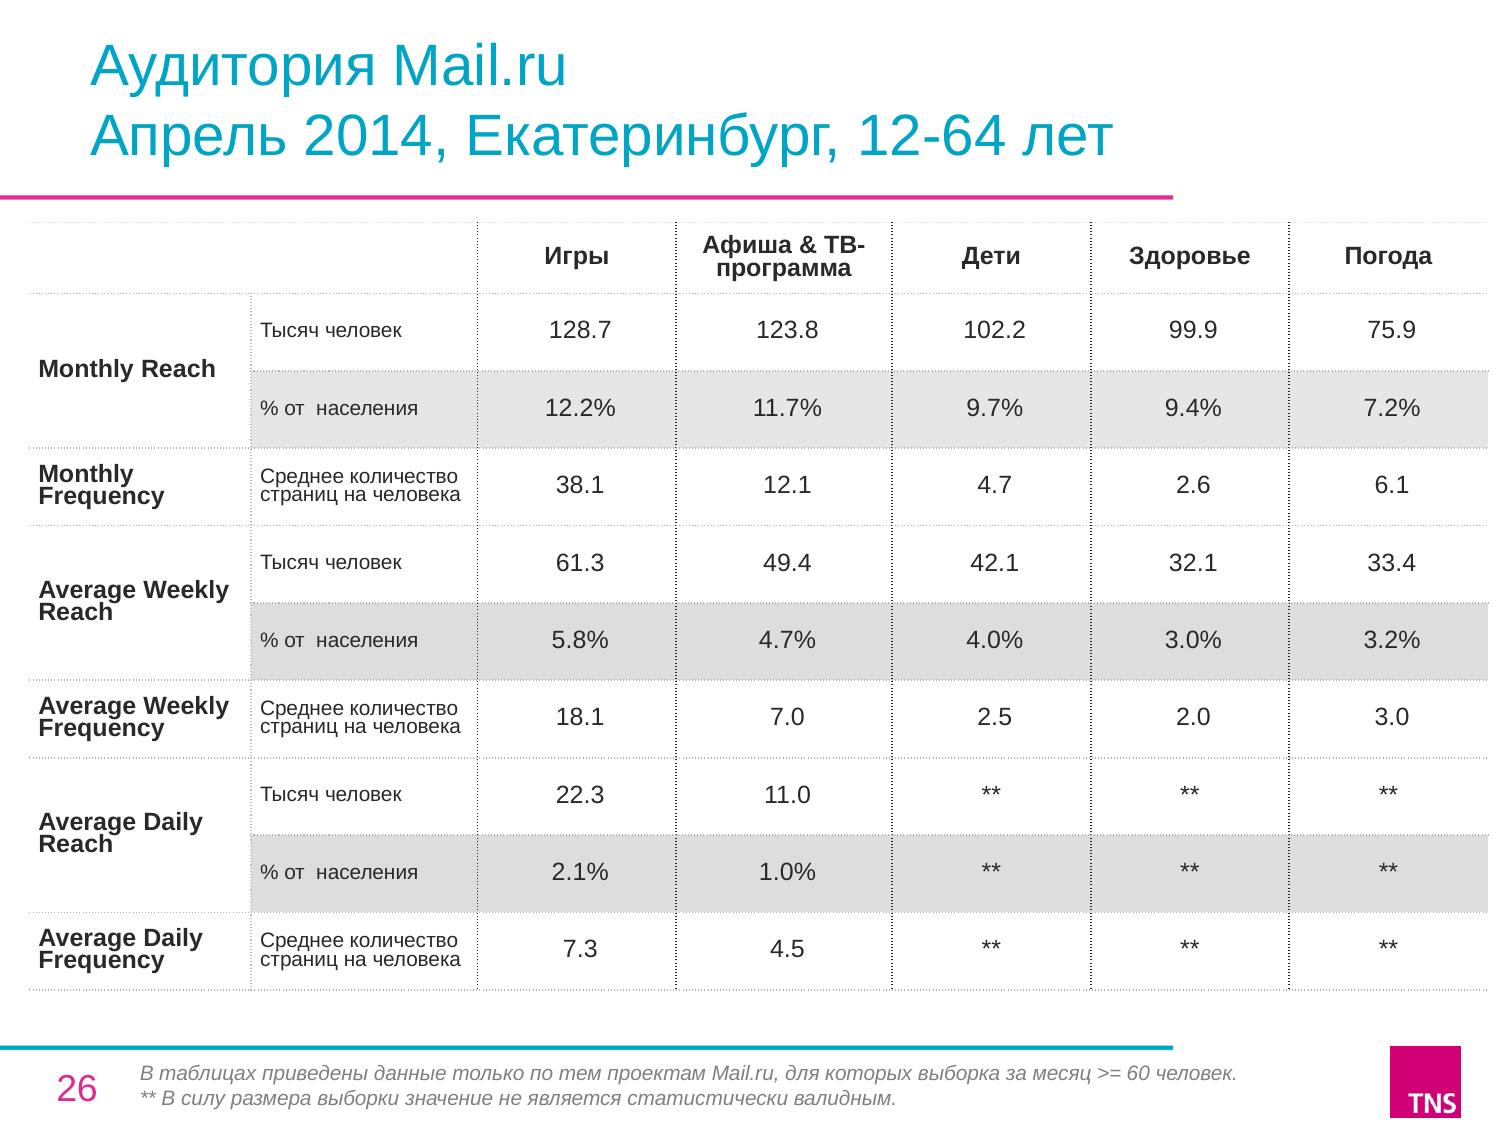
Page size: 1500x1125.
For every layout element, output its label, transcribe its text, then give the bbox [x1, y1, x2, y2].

table_cell 3.0% [1091, 603, 1289, 680]
table_cell 11.0 [676, 758, 892, 835]
table_cell % от населения [251, 603, 478, 680]
table_header Афиша & ТВ-программа [676, 223, 892, 294]
table_cell 32.1 [1091, 526, 1289, 603]
table_cell Monthly Frequency [29, 448, 251, 526]
table_cell 3.2% [1289, 603, 1488, 680]
table_cell ** [1289, 912, 1488, 990]
table_cell 4.7% [676, 603, 892, 680]
table_cell 2.0 [1091, 680, 1289, 758]
table_cell ** [1091, 912, 1289, 990]
table_cell 2.1% [478, 835, 676, 912]
table_cell Average Weekly Reach [29, 526, 251, 680]
table_cell 18.1 [478, 680, 676, 758]
table_cell ** [892, 912, 1091, 990]
table_cell 7.0 [676, 680, 892, 758]
table_cell % от населения [251, 371, 478, 448]
table_cell Тысяч человек [251, 758, 478, 835]
table_cell 12.1 [676, 448, 892, 526]
table_cell Среднее количество страниц на человека [251, 448, 478, 526]
table_cell 75.9 [1289, 294, 1488, 371]
table_cell Monthly Reach [29, 294, 251, 448]
table_cell 99.9 [1091, 294, 1289, 371]
table_cell 4.5 [676, 912, 892, 990]
table_cell 9.7% [892, 371, 1091, 448]
table_cell 61.3 [478, 526, 676, 603]
table_cell 49.4 [676, 526, 892, 603]
table_cell % от населения [251, 835, 478, 912]
table_cell ** [892, 835, 1091, 912]
table_cell 4.0% [892, 603, 1091, 680]
table_cell 102.2 [892, 294, 1091, 371]
table_cell 42.1 [892, 526, 1091, 603]
table_header Здоровье [1091, 223, 1289, 294]
table_cell 1.0% [676, 835, 892, 912]
table_cell Тысяч человек [251, 294, 478, 371]
table_cell ** [892, 758, 1091, 835]
table_header [29, 223, 478, 294]
table_cell 33.4 [1289, 526, 1488, 603]
table_cell Среднее количество страниц на человека [251, 912, 478, 990]
table_cell 123.8 [676, 294, 892, 371]
picture [0, 0, 1500, 1125]
table_cell 38.1 [478, 448, 676, 526]
table_header Погода [1289, 223, 1488, 294]
table_cell 7.2% [1289, 371, 1488, 448]
table_cell ** [1289, 835, 1488, 912]
table_cell 9.4% [1091, 371, 1289, 448]
table_cell 6.1 [1289, 448, 1488, 526]
title Аудитория Mail.ru Апрель 2014, Екатеринбург, 12-64 лет [74, 8, 1476, 187]
table_cell 12.2% [478, 371, 676, 448]
table_cell Среднее количество страниц на человека [251, 680, 478, 758]
table_cell 3.0 [1289, 680, 1488, 758]
text_box В таблицах приведены данные только по тем проектам Mail.ru, для которых выборка за месяц >= 60 человек. ** В силу размера выборки значение не является статистически валидным. [124, 1052, 1463, 1117]
table_cell 4.7 [892, 448, 1091, 526]
table_header Дети [892, 223, 1091, 294]
table_cell Тысяч человек [251, 526, 478, 603]
table_cell ** [1289, 758, 1488, 835]
table_cell 5.8% [478, 603, 676, 680]
table_cell 11.7% [676, 371, 892, 448]
table_cell ** [1091, 835, 1289, 912]
slide_number 26 [40, 1055, 392, 1125]
table_cell 2.5 [892, 680, 1091, 758]
table_cell Average Weekly Frequency [29, 680, 251, 758]
table_cell 7.3 [478, 912, 676, 990]
table_cell Average Daily Frequency [29, 912, 251, 990]
table_cell 128.7 [478, 294, 676, 371]
table_cell 22.3 [478, 758, 676, 835]
table_cell 2.6 [1091, 448, 1289, 526]
table_cell ** [1091, 758, 1289, 835]
table_cell Average Daily Reach [29, 758, 251, 912]
table_header Игры [478, 223, 676, 294]
